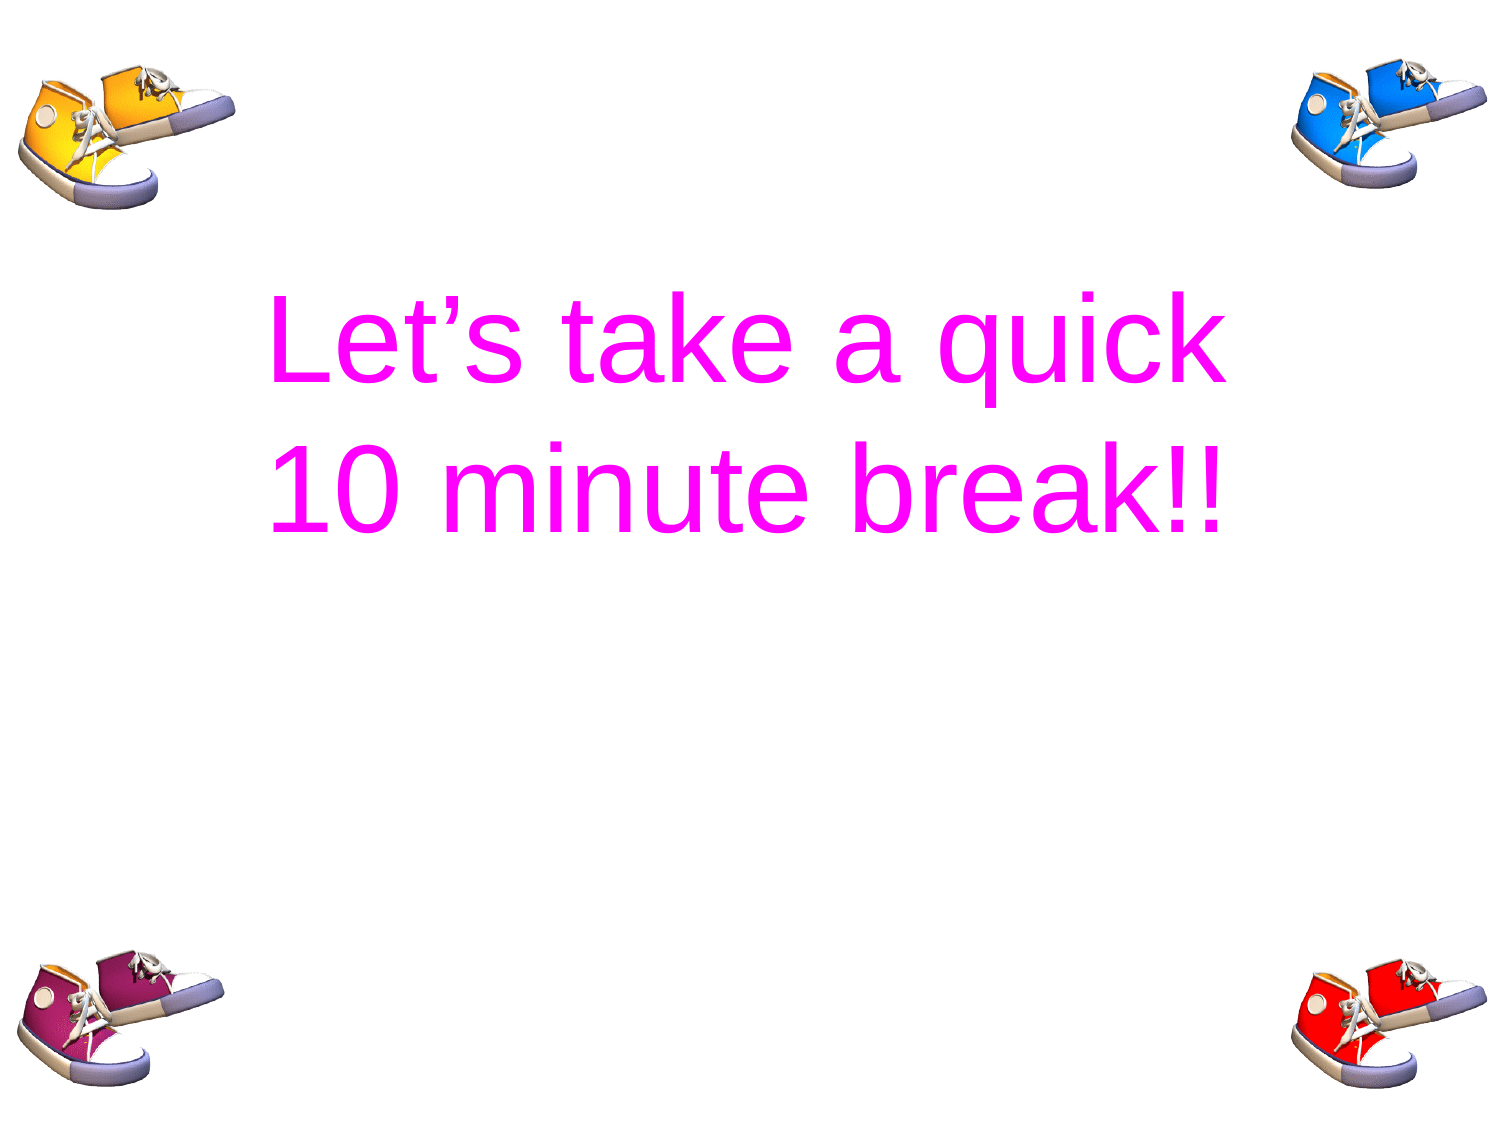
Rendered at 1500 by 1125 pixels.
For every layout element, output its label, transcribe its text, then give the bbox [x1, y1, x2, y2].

picture [1275, 899, 1500, 1125]
text_box Let’s take a quick 10 minute break!! [249, 249, 1313, 565]
picture [1275, 0, 1500, 225]
picture [0, 0, 250, 250]
picture [0, 887, 238, 1125]
